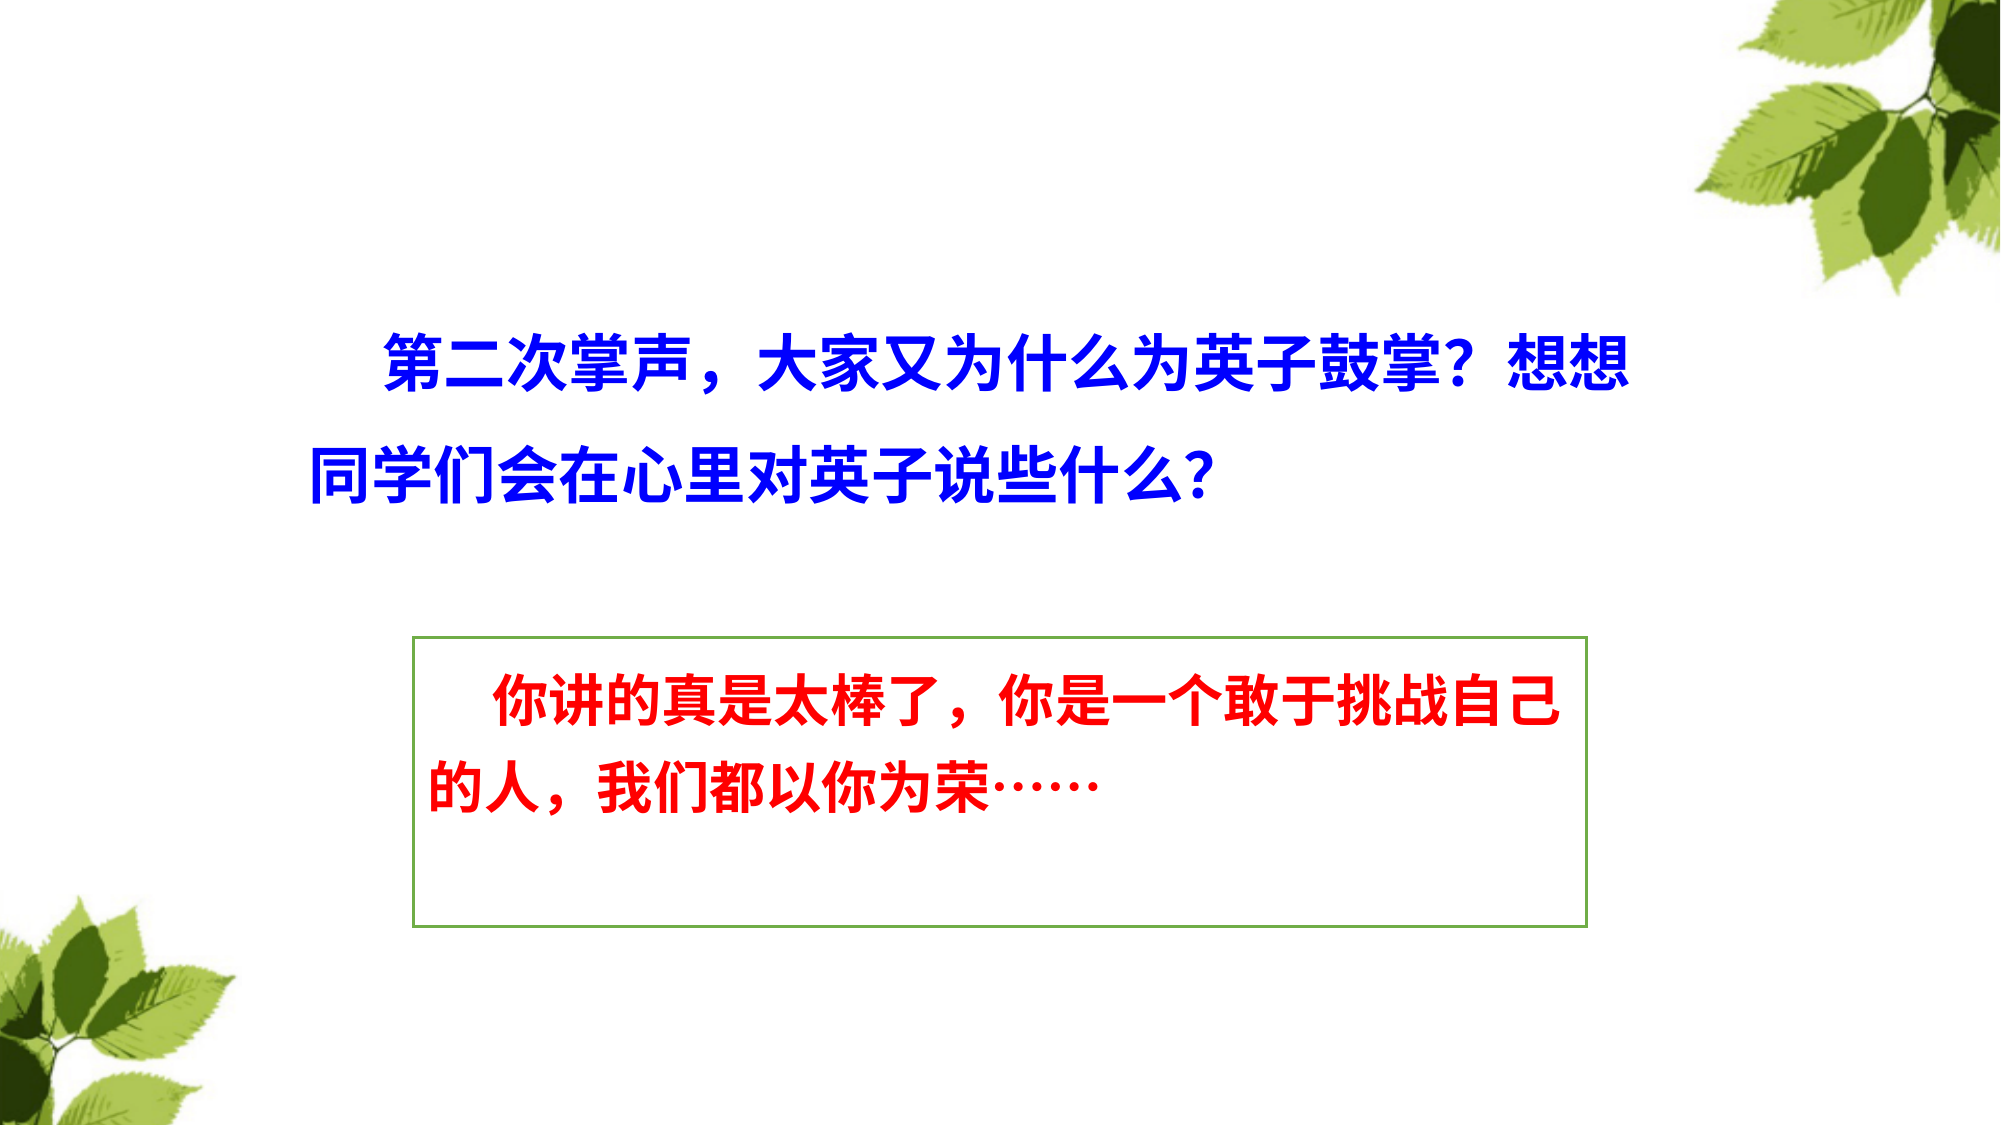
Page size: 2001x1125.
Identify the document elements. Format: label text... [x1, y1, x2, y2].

text_box 第二次掌声，大家又为什么为英子鼓掌？想想同学们会在心里对英子说些什么？ [294, 138, 1706, 660]
text_box 你讲的真是太棒了，你是一个敢于挑战自己的人，我们都以你为荣…… [412, 636, 1587, 927]
picture [0, 890, 242, 1125]
picture [1687, 0, 2001, 303]
